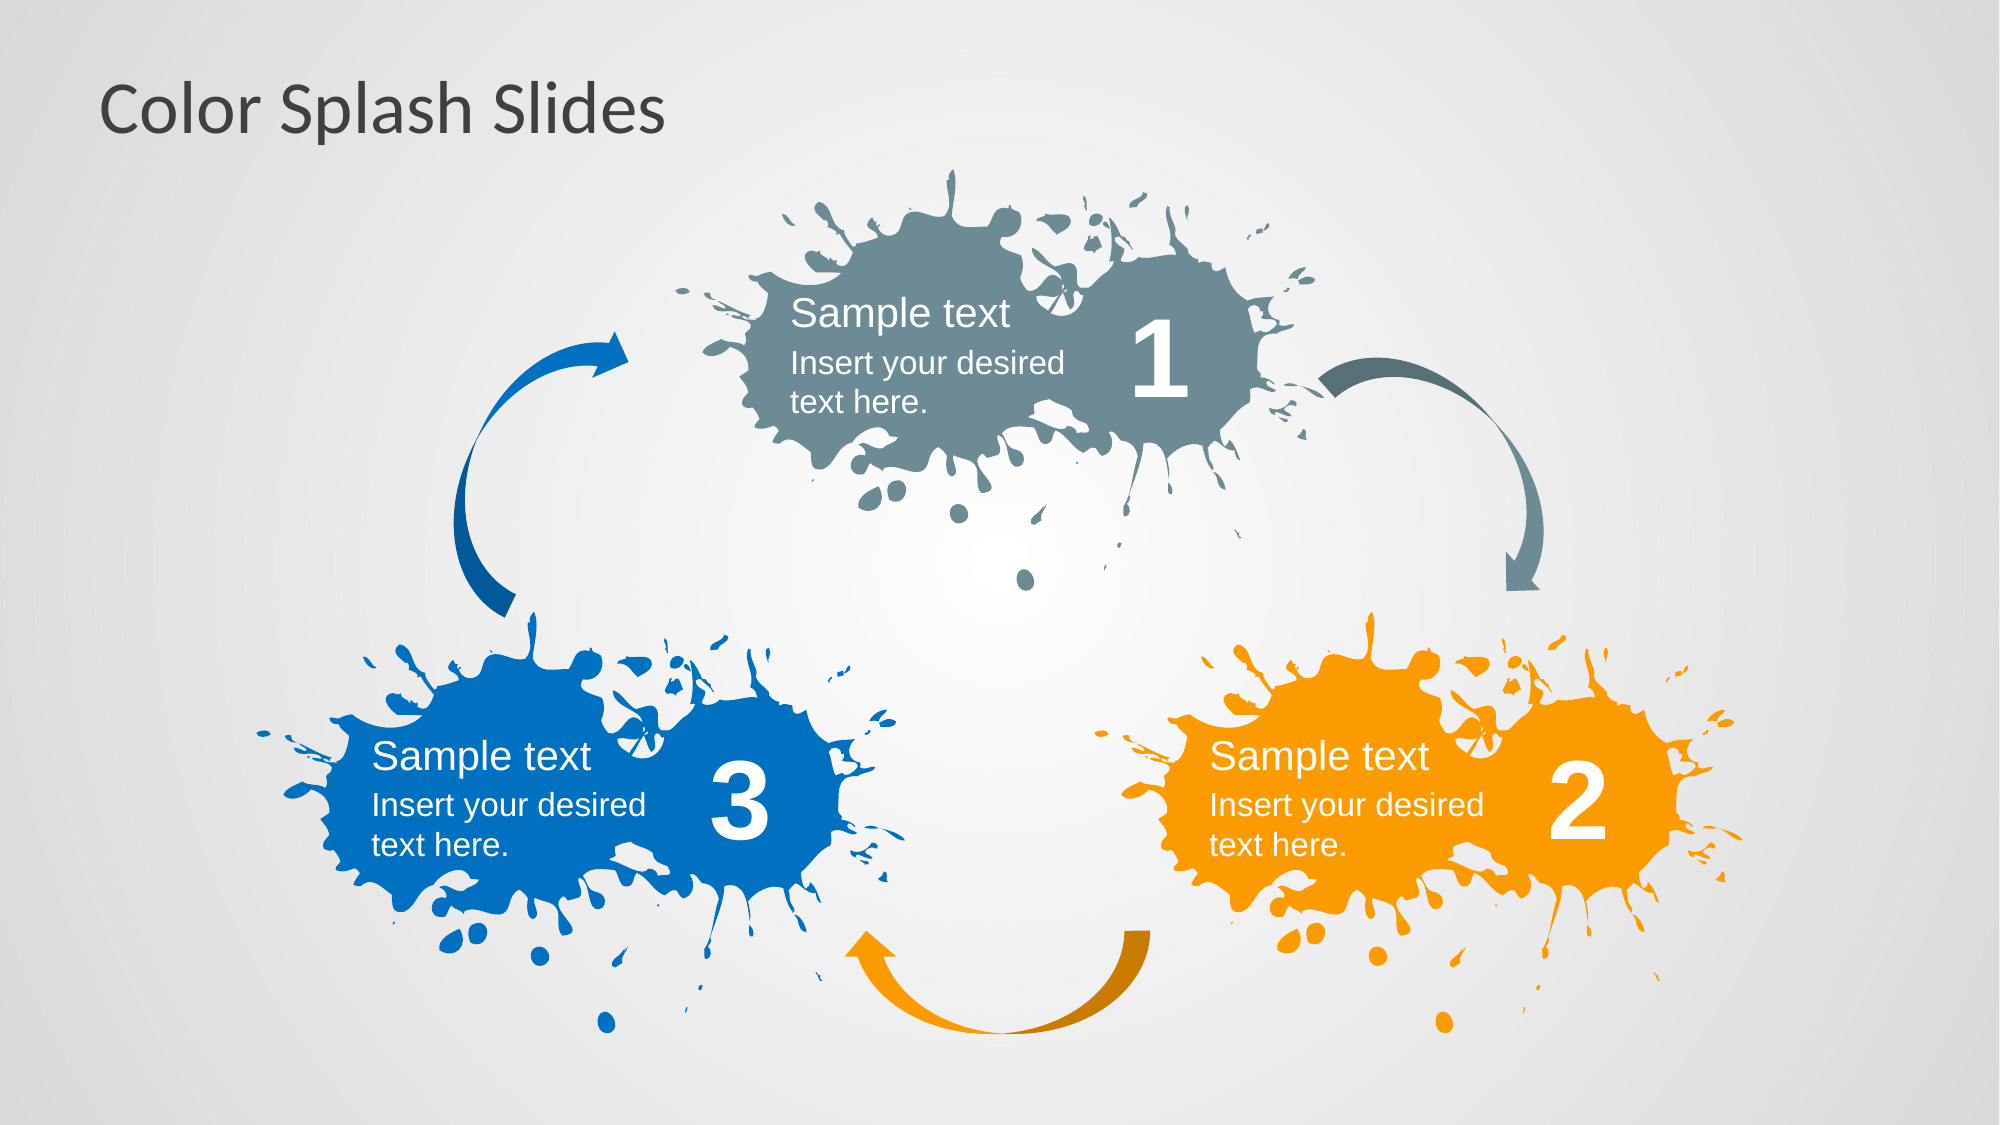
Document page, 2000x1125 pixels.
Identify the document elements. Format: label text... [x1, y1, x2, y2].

title Color Splash Slides [99, 45, 1900, 162]
text_box [1329, 355, 1546, 594]
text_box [1093, 611, 1744, 1038]
text_box [451, 329, 631, 610]
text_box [674, 168, 1325, 596]
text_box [255, 611, 906, 1038]
text_box [910, 993, 1088, 1037]
